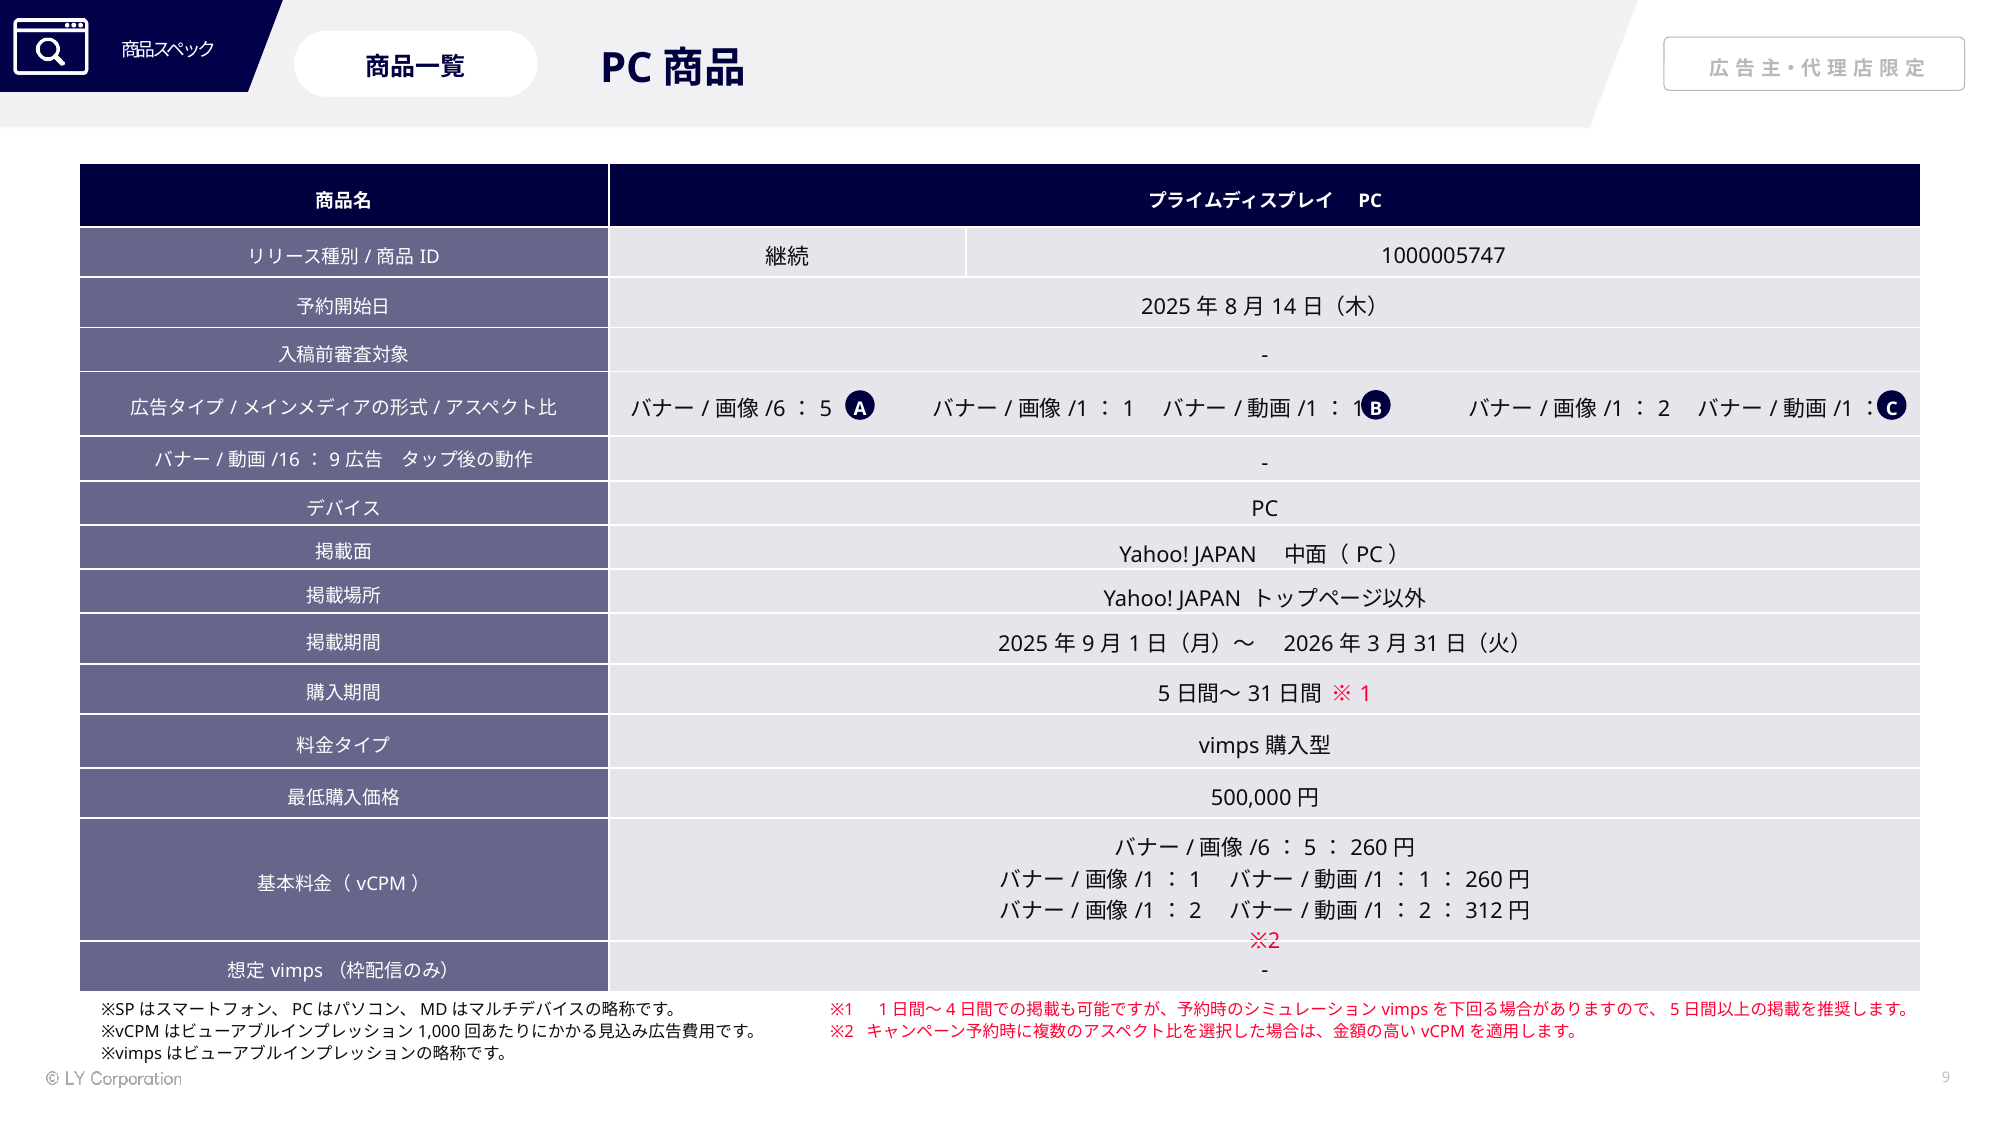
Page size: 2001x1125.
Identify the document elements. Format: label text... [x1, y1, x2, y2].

table_cell リリース種別/商品ID [80, 228, 608, 276]
table_cell デバイス [80, 482, 608, 524]
table_cell - [610, 328, 1920, 371]
text_box C [1877, 390, 1907, 420]
table_header プライムディスプレイ PC [610, 164, 1920, 226]
table_cell 想定vimps（枠配信のみ） [80, 942, 608, 991]
table_cell vimps購入型 [610, 715, 1920, 767]
table_cell バナー/動画/16：9広告 タップ後の動作 [80, 437, 608, 480]
table_cell 5日間～31日間 ※1 [610, 665, 1920, 713]
table_cell Yahoo! JAPAN トップページ以外 [610, 570, 1920, 612]
table_cell バナー/画像/6：5：260円 バナー/画像/1：1 バナー/動画/1：1：260円 バナー/画像/1：2 バナー/動画/1：2：312円 ※2 [610, 819, 1920, 940]
list 商品スペック [97, 13, 240, 81]
table_cell 500,000円 [610, 769, 1920, 817]
table_cell - [610, 437, 1920, 480]
table_cell 2025年9月1日（月）～ 2026年3月31日（火） [610, 614, 1920, 663]
table_cell 広告タイプ/メインメディアの形式/アスペクト比 [80, 372, 608, 435]
table_cell PC [610, 482, 1920, 524]
table_header 商品名 [80, 164, 608, 226]
table_cell 入稿前審査対象 [80, 328, 608, 371]
picture [9, 5, 92, 87]
table_cell 継続 [610, 228, 965, 276]
table_cell Yahoo! JAPAN 中面（PC） [610, 526, 1920, 568]
picture [46, 1071, 181, 1088]
table_cell 掲載場所 [80, 570, 608, 612]
text_box A [845, 390, 875, 420]
table_cell 掲載面 [80, 526, 608, 568]
table_cell 掲載期間 [80, 614, 608, 663]
table_cell 基本料金（vCPM） [80, 819, 608, 940]
text_box 商品一覧 [293, 29, 539, 98]
table_cell 購入期間 [80, 665, 608, 713]
table_cell バナー/画像/6：5 バナー/画像/1：1 バナー/動画/1：1 バナー/画像/1：2 バナー/動画/1：2 [610, 372, 1920, 435]
text_box ※1 1日間～4日間での掲載も可能ですが、予約時のシミュレーションvimpsを下回る場合がありますので、5日間以上の掲載を推奨します。 ※2 キャンペーン予約時に複数のアスペクト比を選択した場合は、金額の高いvCPMを適用します。 [830, 996, 1917, 1041]
table_cell 2025年8月14日（木） [610, 278, 1920, 327]
text_box B [1361, 390, 1391, 420]
list PC商品 [600, 41, 1481, 97]
table_cell 料金タイプ [80, 715, 608, 767]
table_cell 最低購入価格 [80, 769, 608, 817]
table_cell - [610, 942, 1920, 991]
text_box ※SPはスマートフォン、PCはパソコン、MDはマルチデバイスの略称です。 ※vCPMはビューアブルインプレッション1,000回あたりにかかる見込み広告費用です。 ※vimpsはビューアブルインプレッションの略称です。 [101, 996, 769, 1063]
table_cell 1000005747 [967, 228, 1920, 276]
table_cell 予約開始日 [80, 278, 608, 327]
